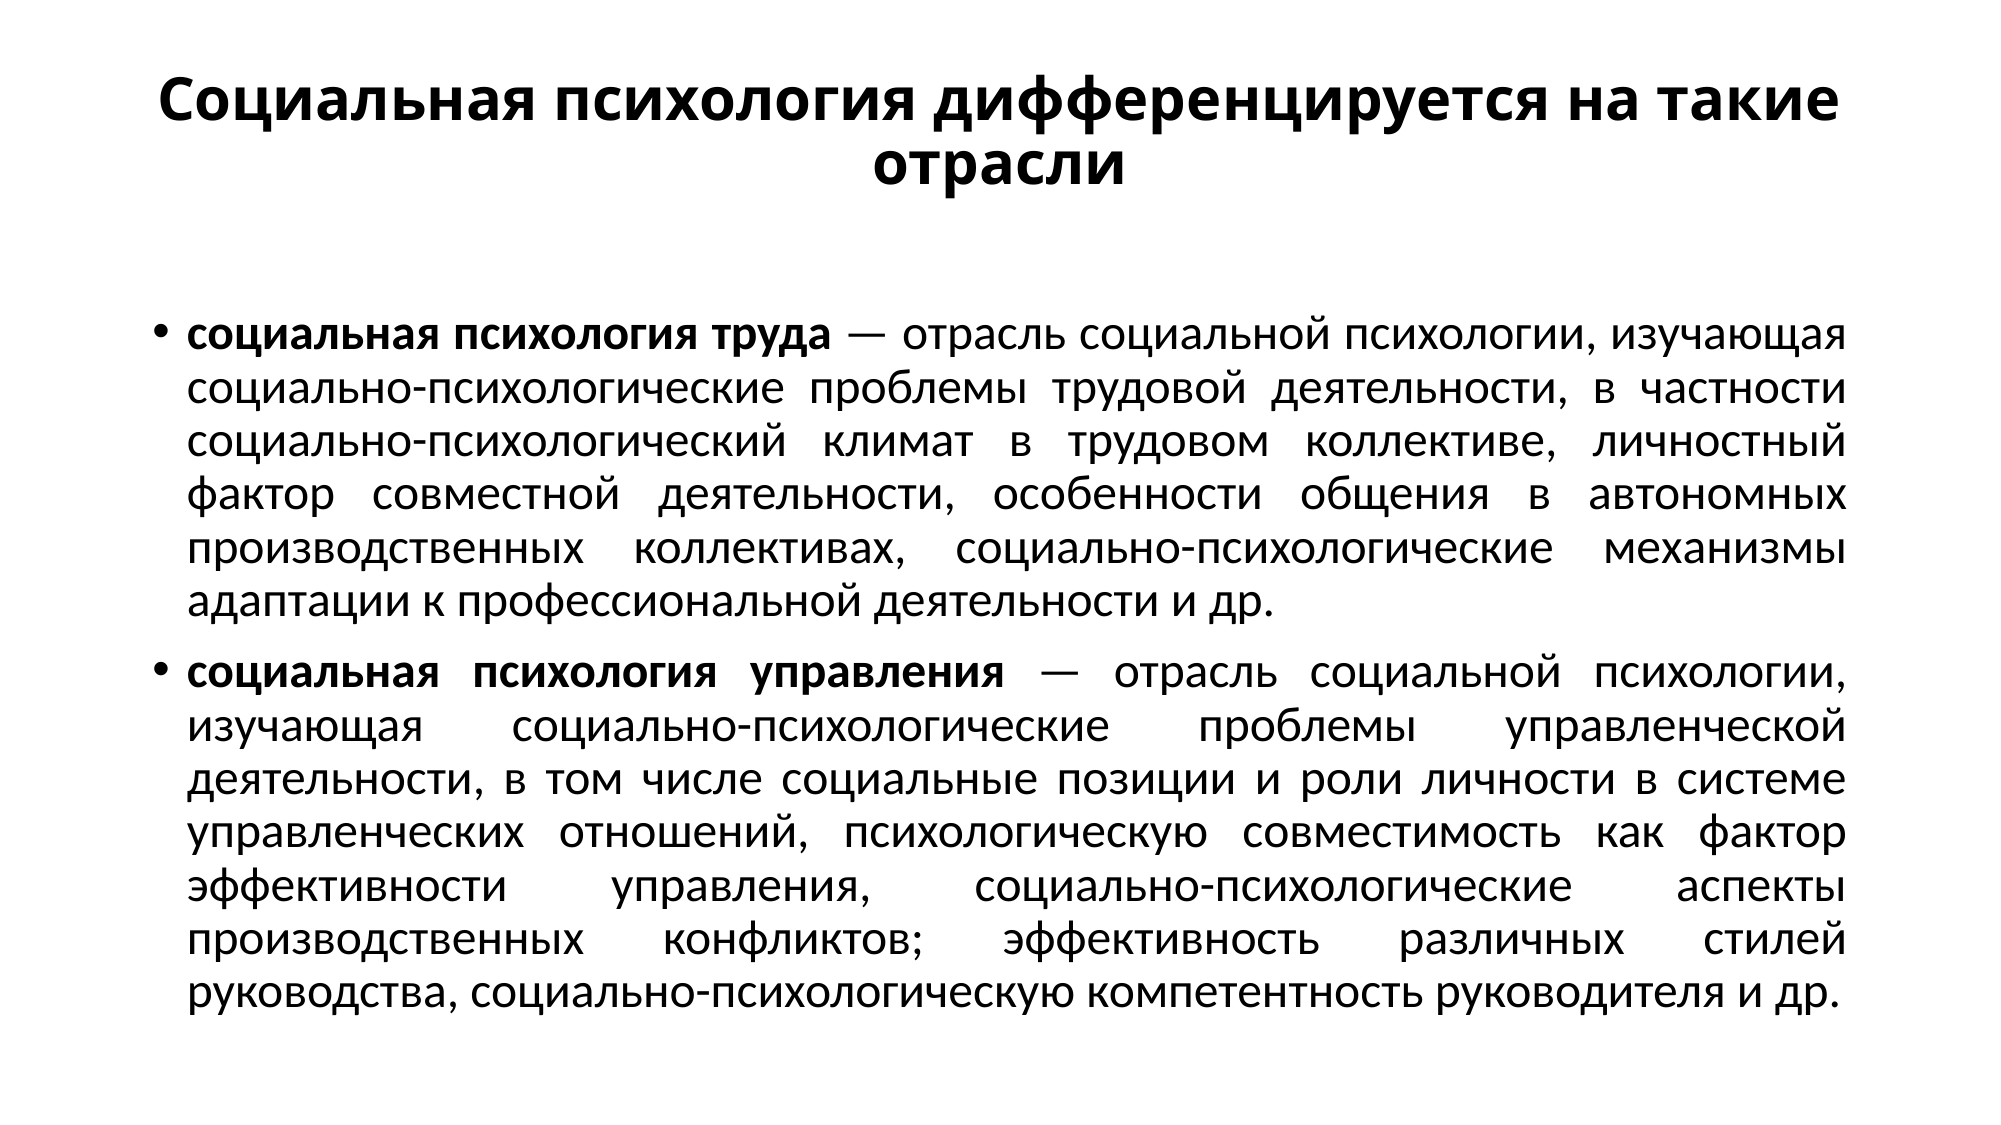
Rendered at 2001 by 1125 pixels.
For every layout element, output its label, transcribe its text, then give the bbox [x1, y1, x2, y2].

title Социальная психология дифференцируется на такие отрасли [137, 59, 1863, 278]
list социальная психология труда — отрасль социальной психологии, изучающая социально-психологические проблемы трудовой деятельности, в частности социально-психологический климат в трудовом коллективе, личностный фактор совместной деятельности, особенности общения в автономных производственных коллективах, социально-психологические механизмы адаптации к профессиональной деятельности и др. социальная психология управления — отрасль социальной психологии, изучающая социально-психологические проблемы управленческой деятельности, в том числе социальные позиции и роли личности в системе управленческих отношений, психологическую совместимость как фактор эффективности управления, социально-психологические аспекты производственных конфликтов; эффективность различных стилей руководства, социально-психологическую компетентность руководителя и др. [137, 299, 1863, 1088]
